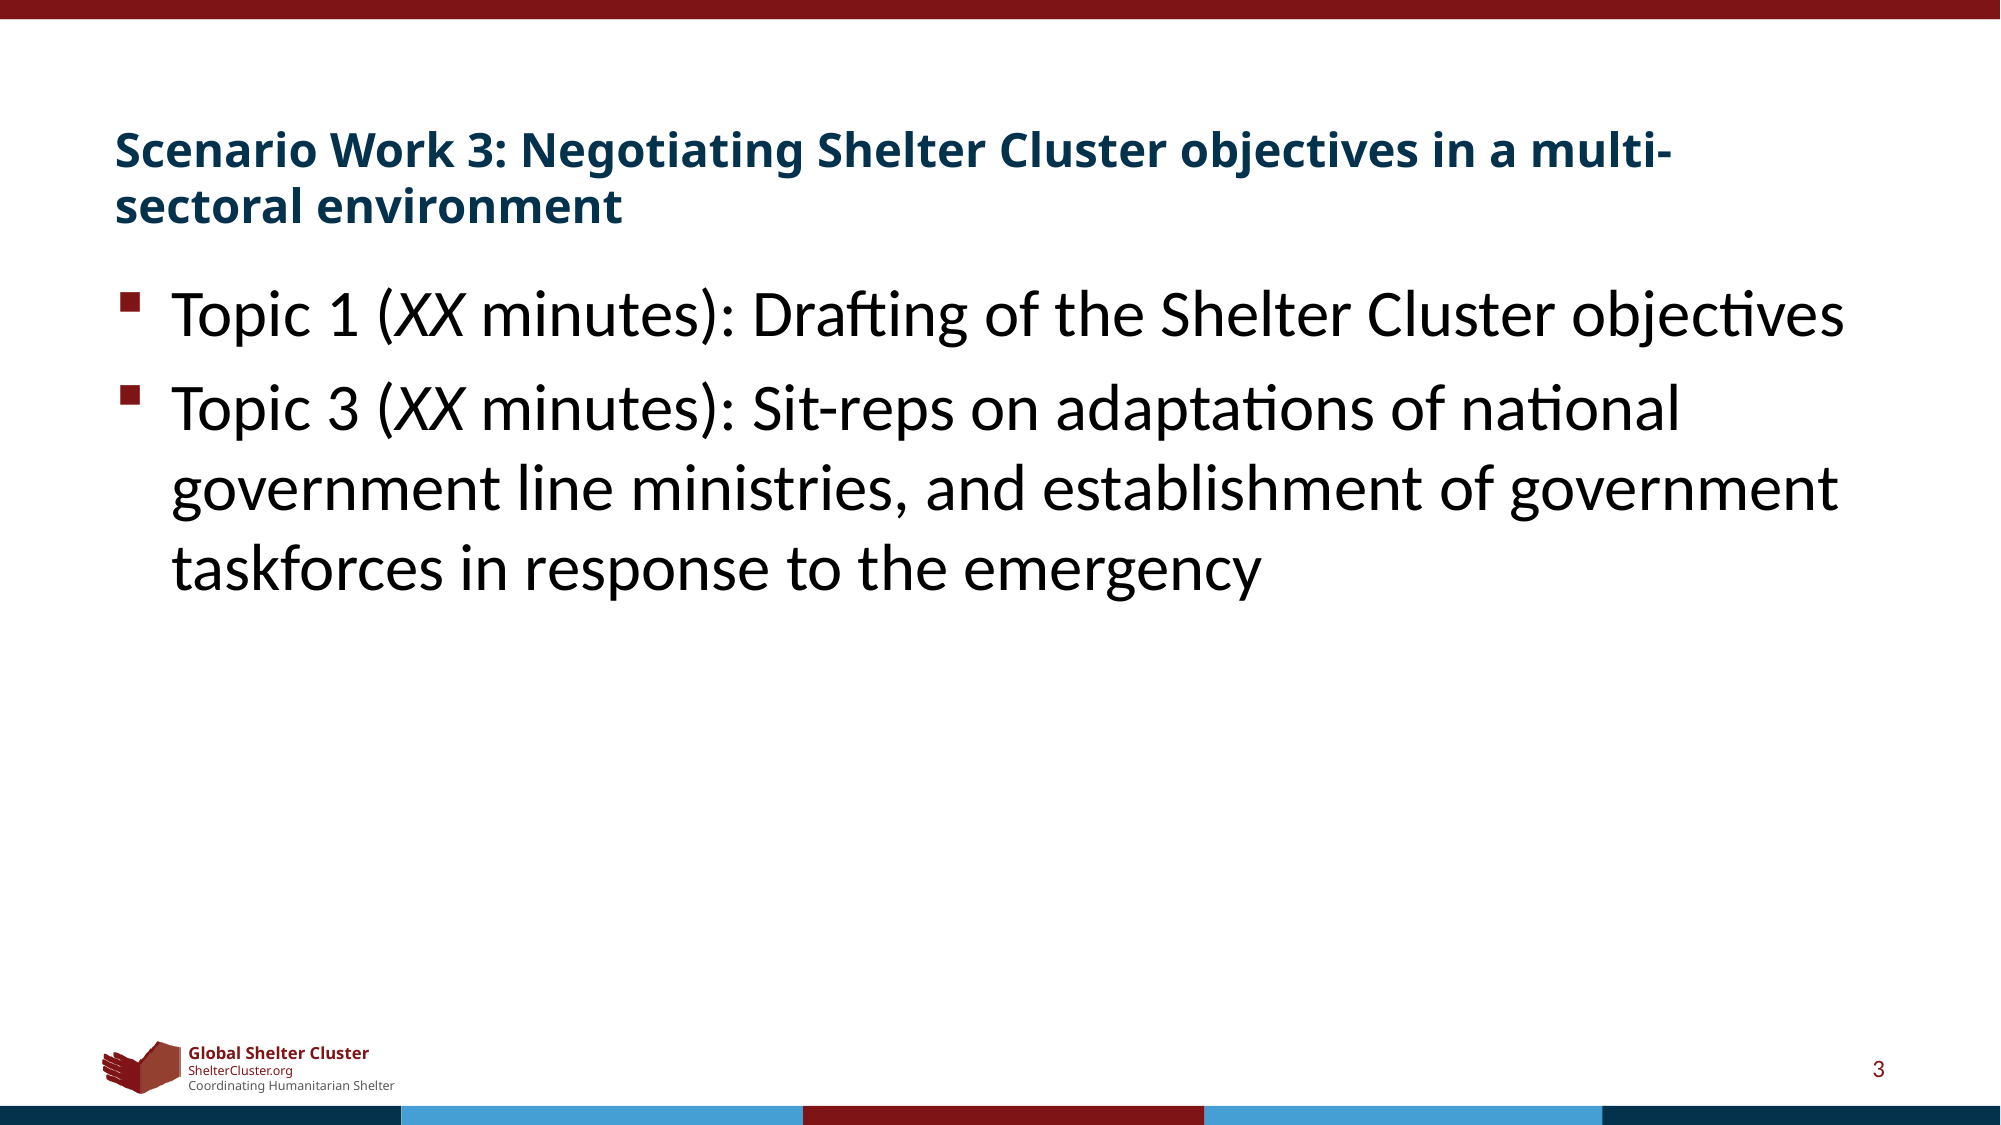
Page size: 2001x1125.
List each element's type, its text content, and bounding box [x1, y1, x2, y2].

slide_number 3 [1433, 1037, 1900, 1098]
list Topic 1 (XX minutes): Drafting of the Shelter Cluster objectives Topic 3 (XX minutes): Sit-reps on adaptations of national government line ministries, and establishment of government taskforces in response to the emergency [99, 262, 1900, 1005]
title Scenario Work 3: Negotiating Shelter Cluster objectives in a multi-sectoral environment [99, 111, 1863, 262]
picture [102, 1041, 181, 1094]
